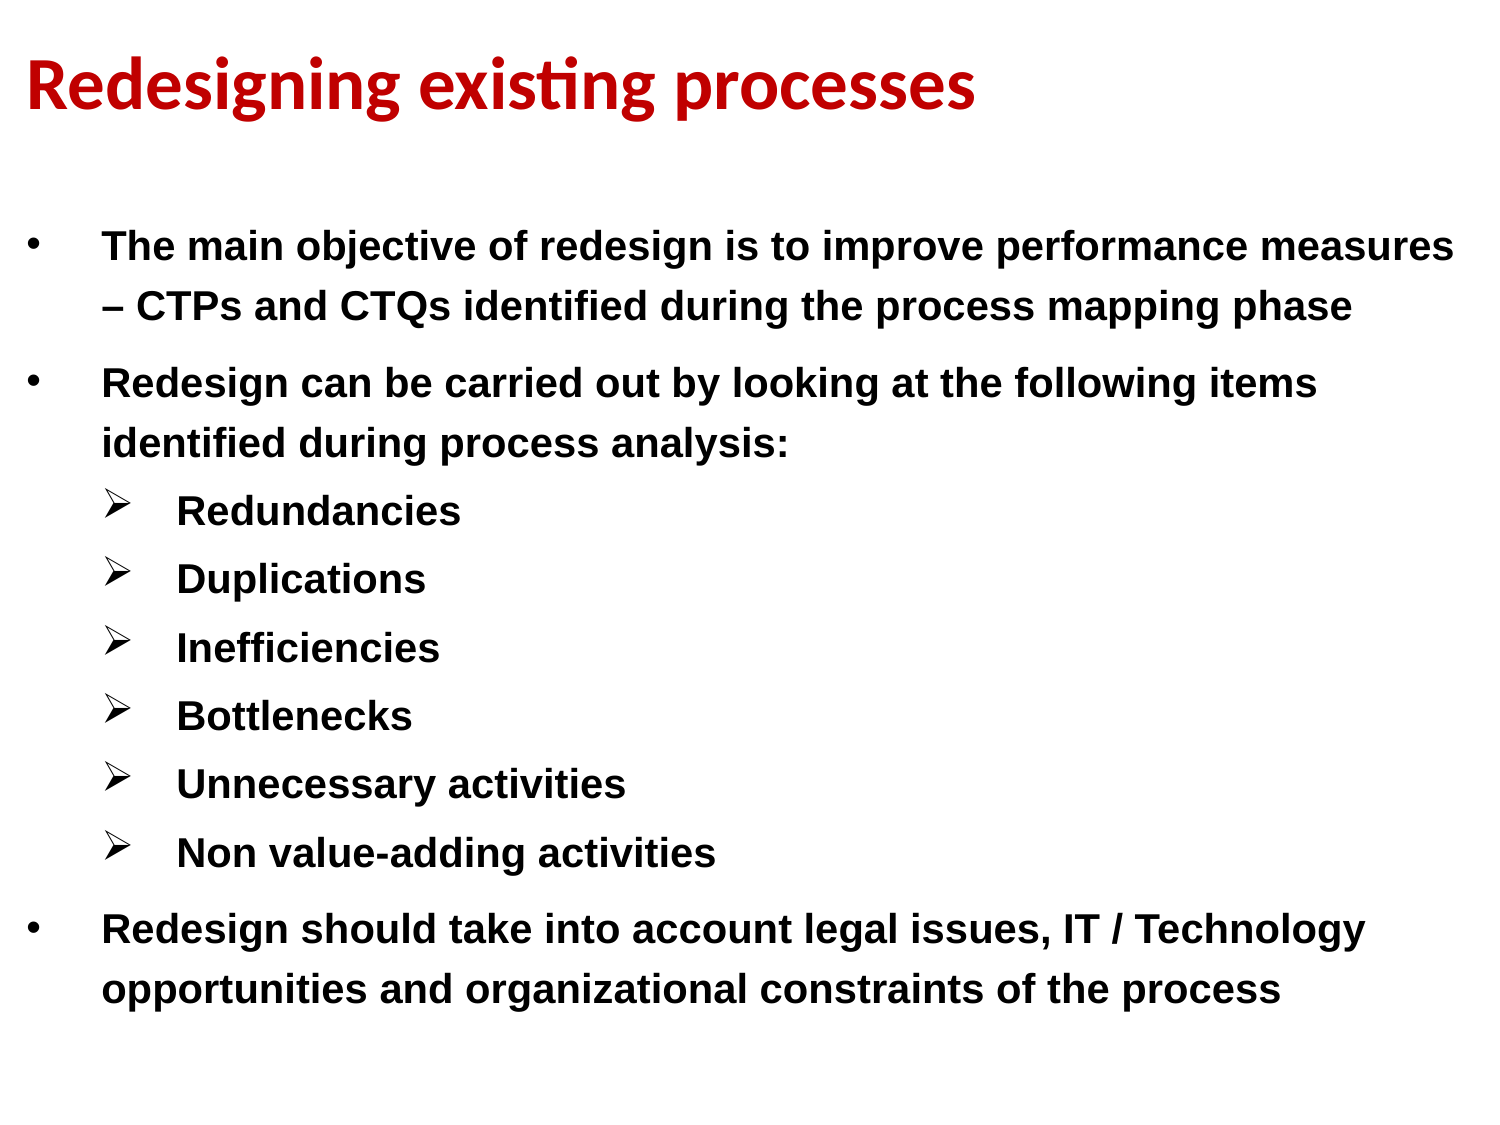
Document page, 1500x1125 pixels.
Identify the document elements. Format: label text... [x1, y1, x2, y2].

title Redesigning existing processes [26, 34, 1472, 159]
list The main objective of redesign is to improve performance measures – CTPs and CTQs identified during the process mapping phase Redesign can be carried out by looking at the following items identified during process analysis: Redundancies Duplications Inefficiencies Bottlenecks Unnecessary activities Non value-adding activities Redesign should take into account legal issues, IT / Technology opportunities and organizational constraints of the process [26, 208, 1474, 1083]
